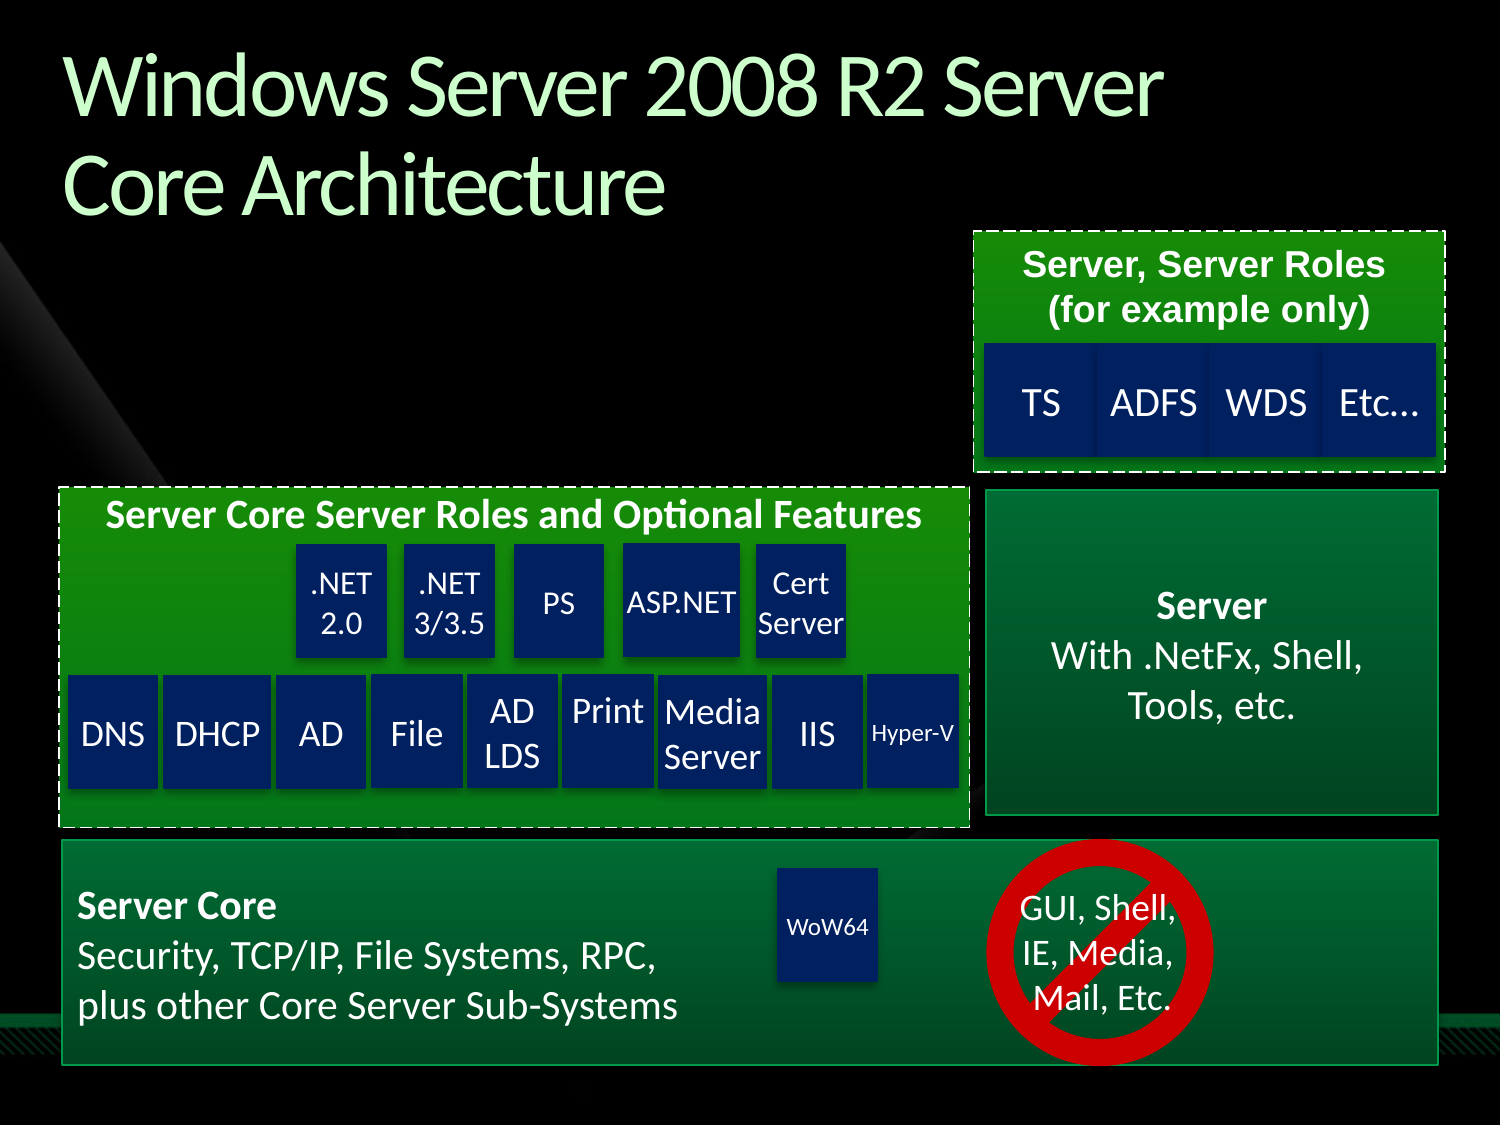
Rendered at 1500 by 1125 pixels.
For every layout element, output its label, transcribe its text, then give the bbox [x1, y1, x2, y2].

text_box .NET 3/3.5 [404, 544, 495, 658]
text_box [973, 383, 1446, 473]
text_box Cert Server [756, 544, 846, 658]
text_box Server With .NetFx, Shell, Tools, etc. [985, 489, 1439, 816]
title Windows Server 2008 R2 Server Core Architecture [62, 37, 1438, 238]
text_box DHCP [163, 675, 271, 789]
text_box ASP.NET [623, 543, 740, 657]
text_box DNS [68, 675, 158, 789]
text_box Server Core Security, TCP/IP, File Systems, RPC, plus other Core Server Sub-Systems [1116, 839, 1439, 1066]
text_box TS [984, 383, 1091, 457]
text_box Etc… [1322, 383, 1436, 457]
text_box WDS [1209, 383, 1316, 457]
text_box WoW64 [777, 868, 878, 982]
picture [0, 0, 1500, 1125]
text_box Server Core Security, TCP/IP, File Systems, RPC, plus other Core Server Sub-Systems [61, 839, 1084, 1066]
text_box Hyper-V [867, 674, 959, 788]
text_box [999, 852, 1201, 1053]
text_box AD LDS [467, 674, 558, 788]
text_box File [371, 674, 463, 788]
text_box .NET 2.0 [296, 544, 387, 658]
text_box Media Server [658, 675, 767, 789]
text_box Server, Server Roles (for example only) [918, 232, 1500, 383]
text_box AD [276, 675, 366, 789]
text_box PS [514, 544, 604, 658]
text_box IIS [772, 675, 863, 789]
text_box Print [562, 674, 654, 788]
text_box ADFS [1097, 383, 1204, 457]
text_box Server Core Server Roles and Optional Features [58, 486, 970, 828]
